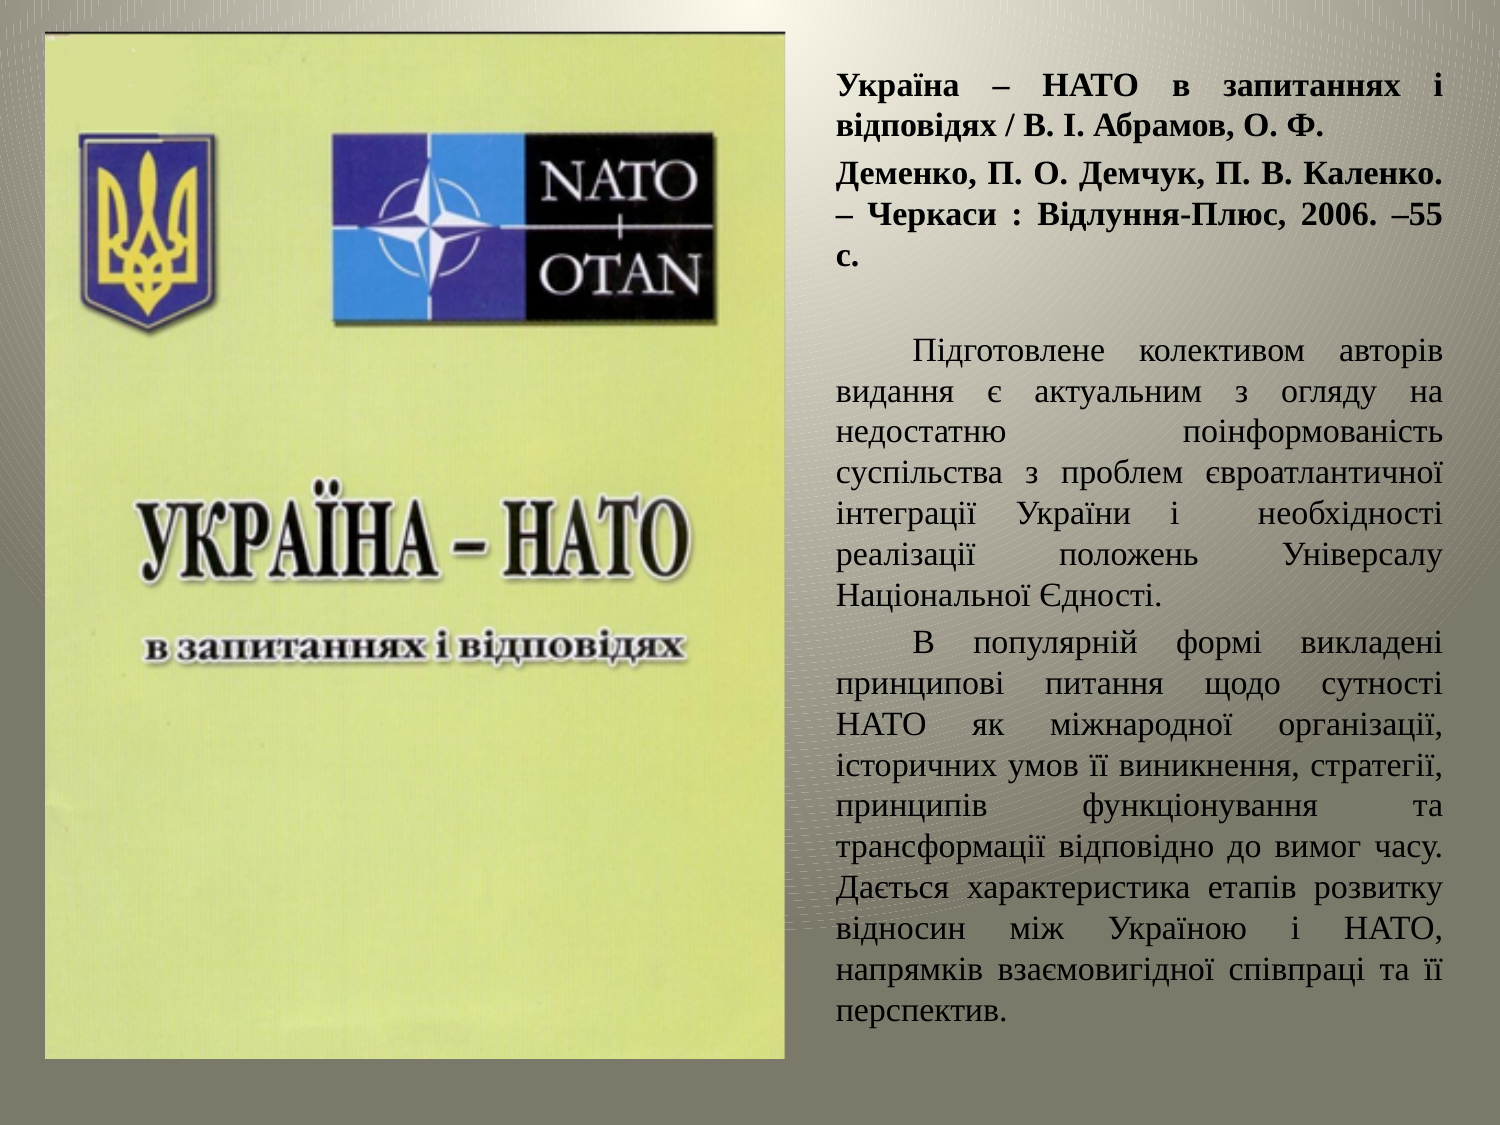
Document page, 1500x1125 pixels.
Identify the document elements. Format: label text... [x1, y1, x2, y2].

list Україна – НАТО в запитаннях і відповідях / В. І. Абрамов, О. Ф. Деменко, П. О. Демчук, П. В. Каленко. – Черкаси : Відлуння-Плюс, 2006. –55 с. Підготовлене колективом авторів видання є актуальним з огляду на недостатню поінформованість суспільства з проблем євроатлантичної інтеграції України і необхідності реалізації положень Універсалу Національної Єдності. В популярній формі викладені принципові питання щодо сутності НАТО як міжнародної організації, історичних умов її виникнення, стратегії, принципів функціонування та трансформації відповідно до вимог часу. Дається характеристика етапів розвитку відносин між Україною і НАТО, напрямків взаємовигідної співпраці та її перспектив. [820, 54, 1459, 1059]
picture [44, 30, 786, 1059]
